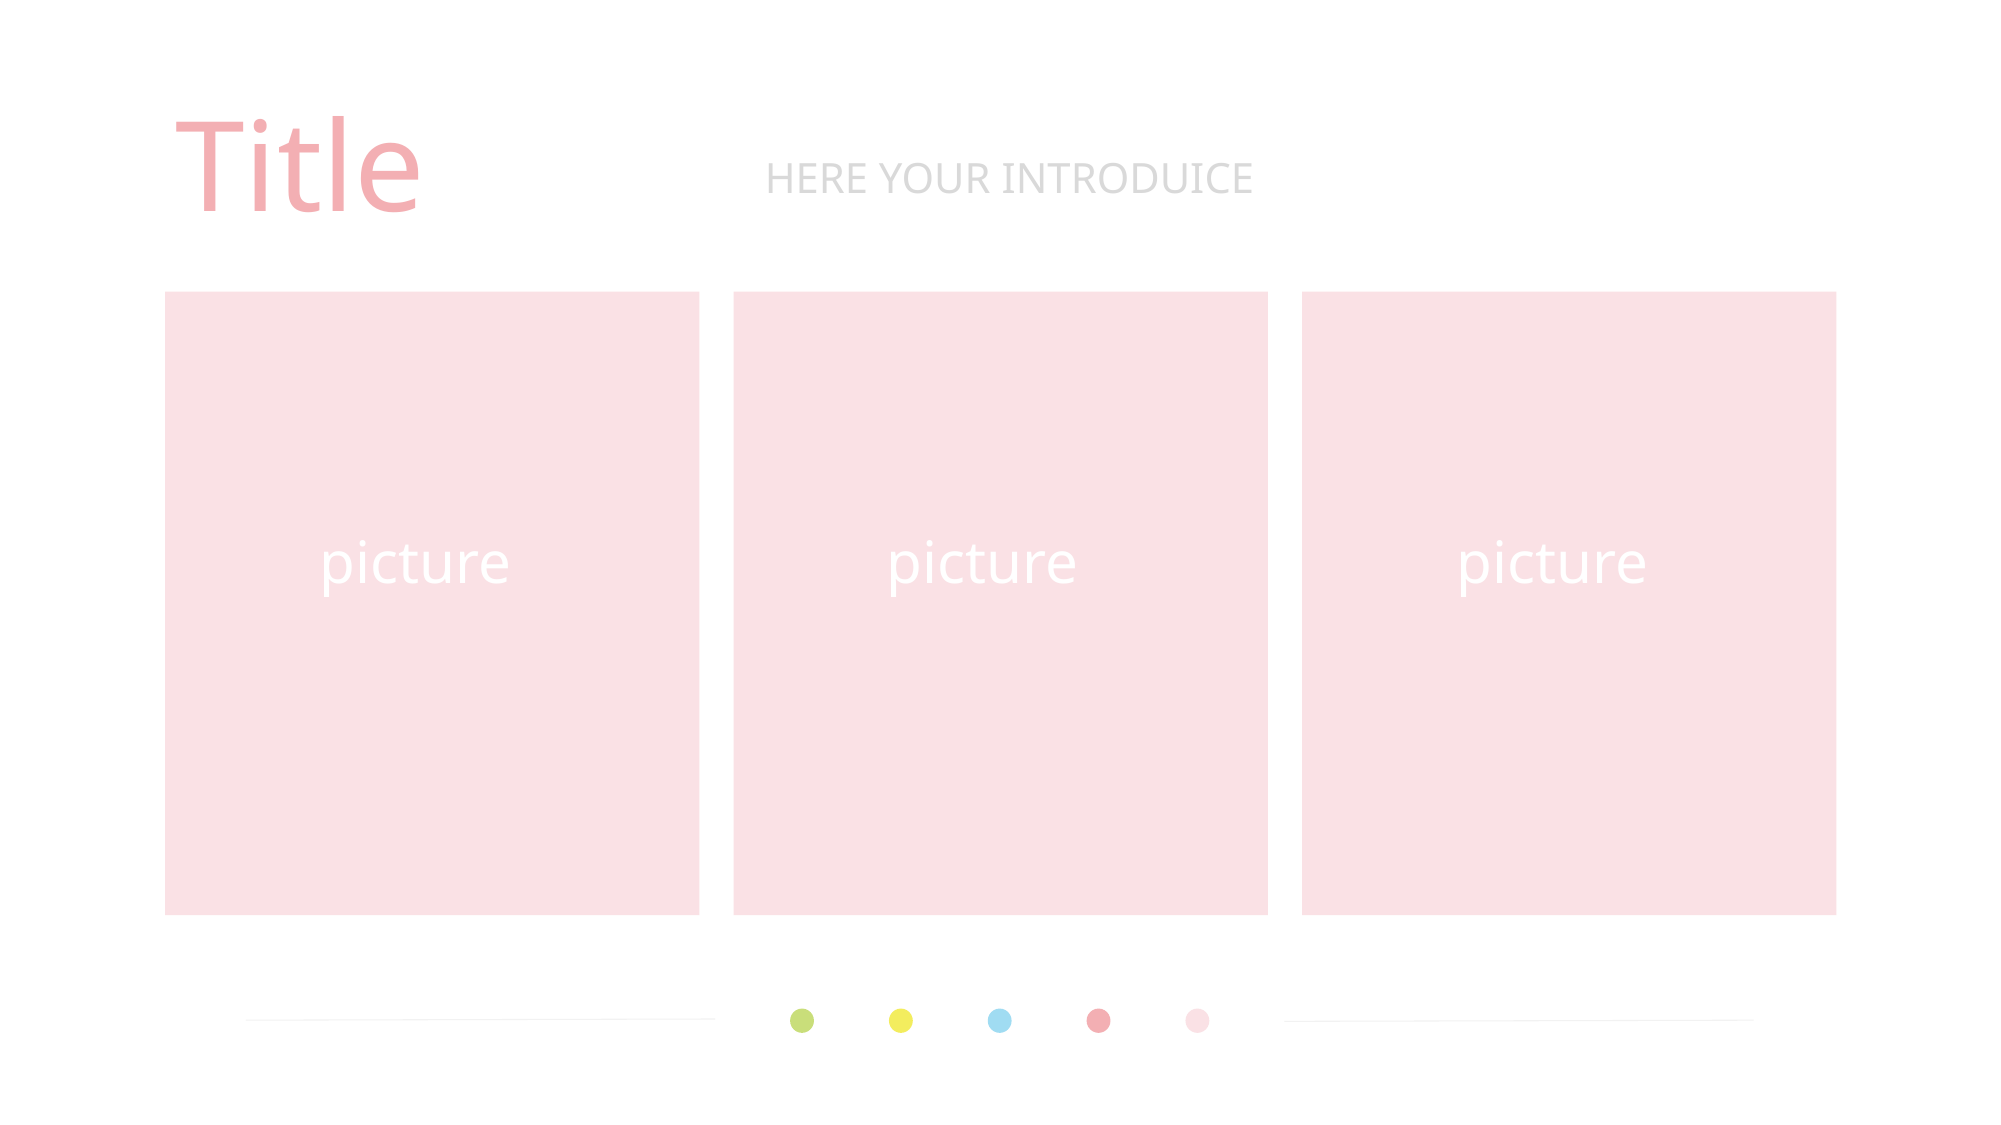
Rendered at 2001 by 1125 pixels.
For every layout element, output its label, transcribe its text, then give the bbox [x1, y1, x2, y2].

text_box [789, 1007, 815, 1034]
text_box [1301, 291, 1837, 916]
text_box Title [132, 79, 469, 244]
text_box [1184, 1007, 1211, 1034]
text_box HERE YOUR INTRODUICE [750, 143, 1316, 209]
text_box [986, 1007, 1013, 1034]
text_box picture [1441, 517, 1697, 603]
text_box [733, 291, 1269, 916]
text_box picture [872, 517, 1128, 603]
text_box [887, 1007, 914, 1034]
text_box [164, 291, 700, 916]
text_box [1085, 1007, 1112, 1034]
text_box picture [304, 517, 560, 603]
